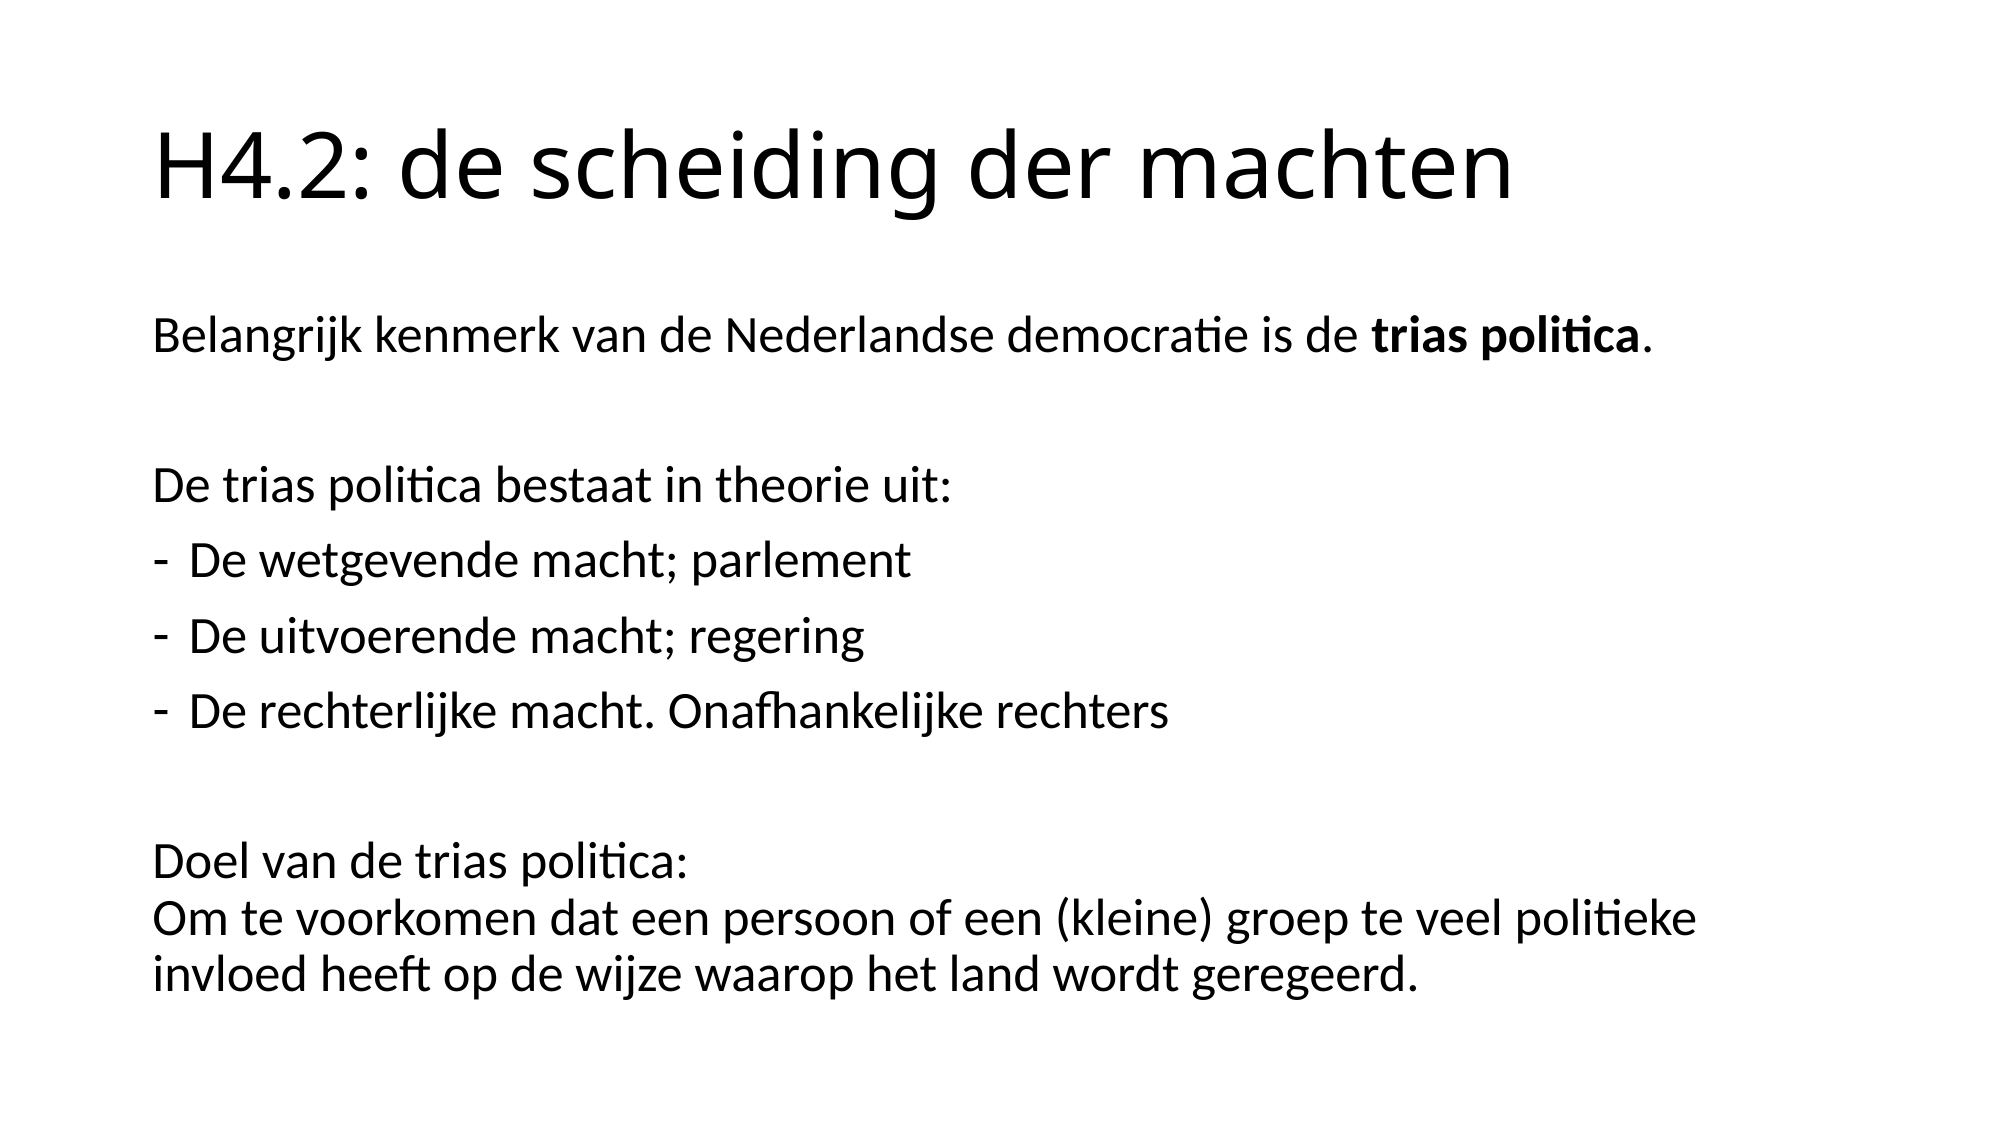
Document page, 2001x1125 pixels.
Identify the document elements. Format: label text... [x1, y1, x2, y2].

title H4.2: de scheiding der machten [137, 59, 1863, 278]
list Belangrijk kenmerk van de Nederlandse democratie is de trias politica. De trias politica bestaat in theorie uit: De wetgevende macht; parlement De uitvoerende macht; regering De rechterlijke macht. Onafhankelijke rechters Doel van de trias politica: Om te voorkomen dat een persoon of een (kleine) groep te veel politieke invloed heeft op de wijze waarop het land wordt geregeerd. [137, 299, 1863, 1014]
